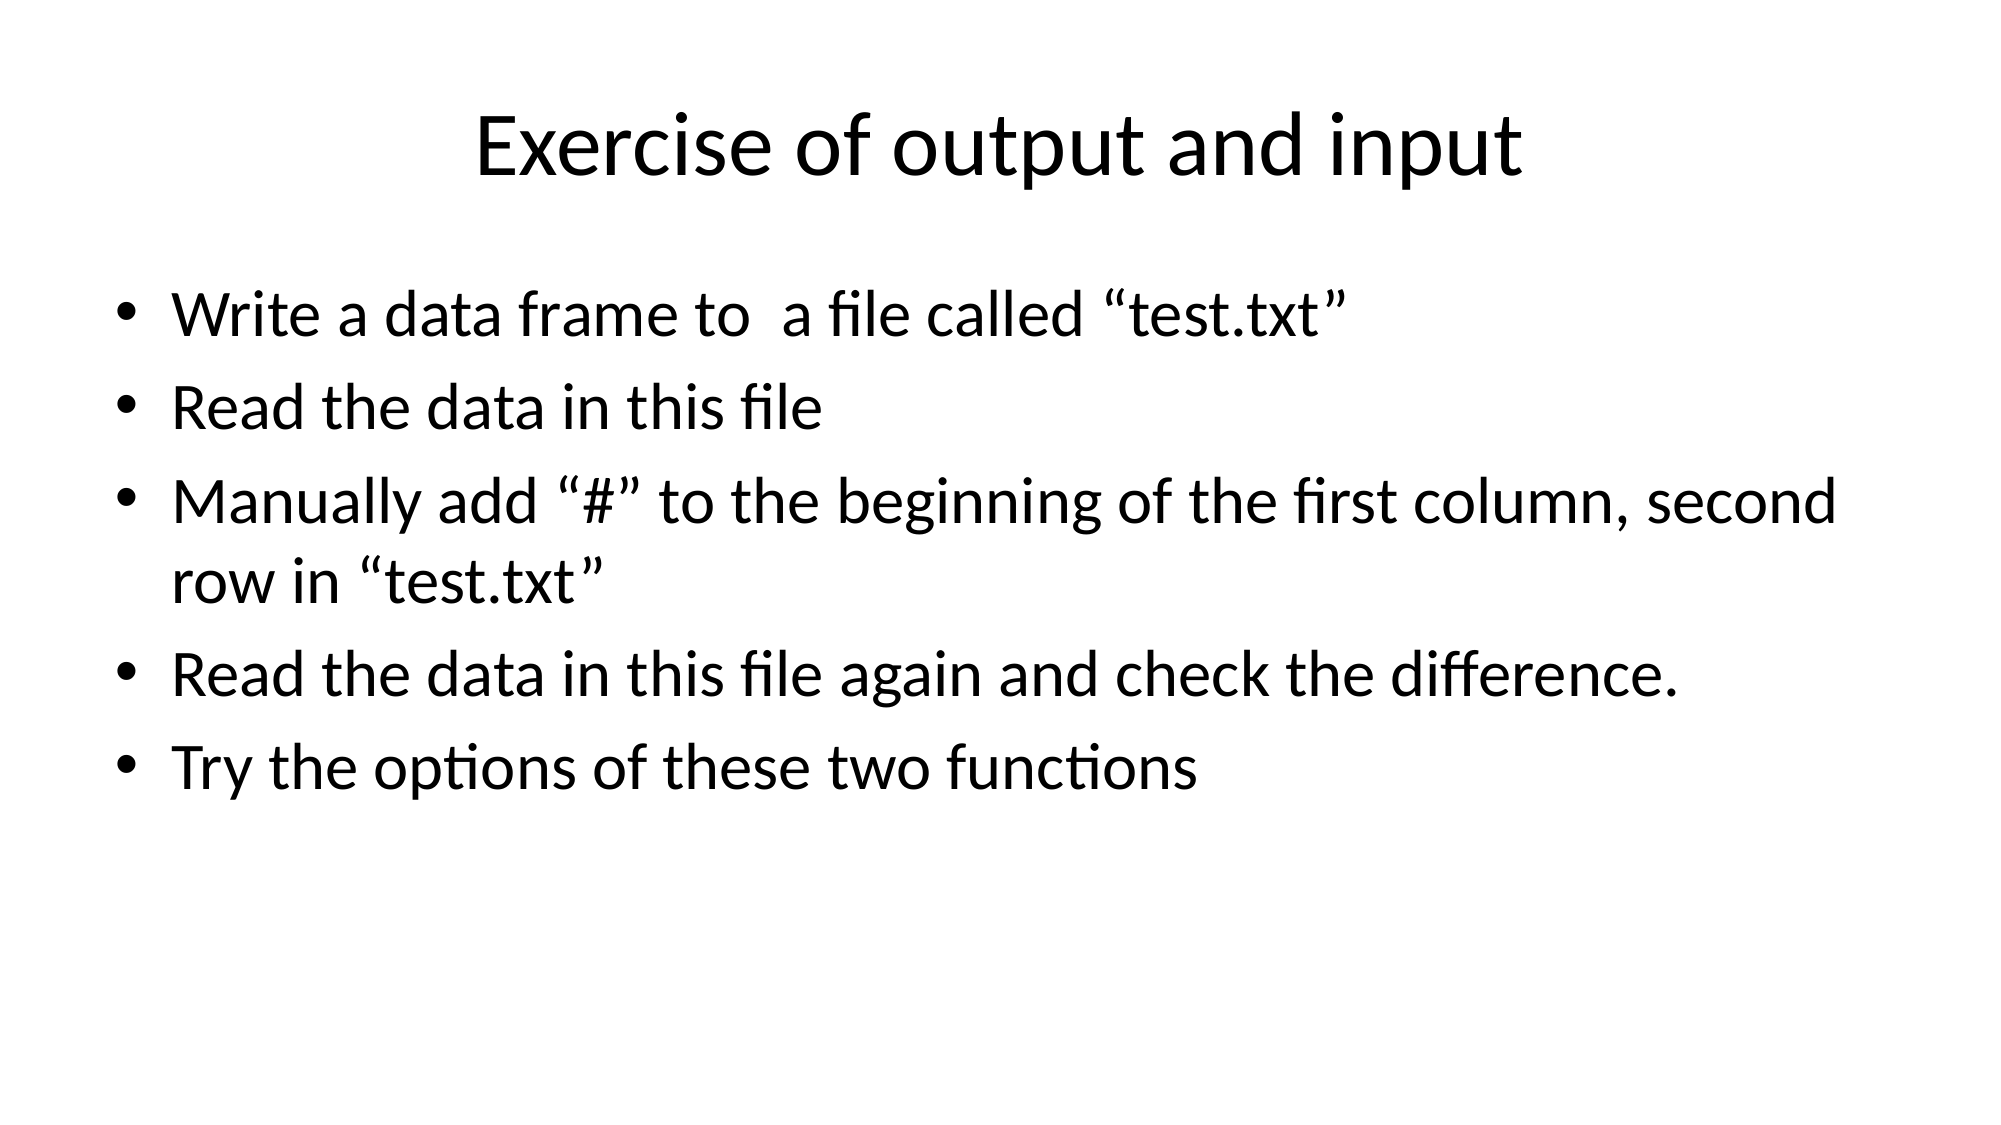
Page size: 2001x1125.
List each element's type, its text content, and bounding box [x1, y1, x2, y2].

title Exercise of output and input [99, 45, 1900, 233]
list Write a data frame to a file called “test.txt” Read the data in this file Manually add “#” to the beginning of the first column, second row in “test.txt” Read the data in this file again and check the difference. Try the options of these two functions [99, 262, 1900, 1005]
